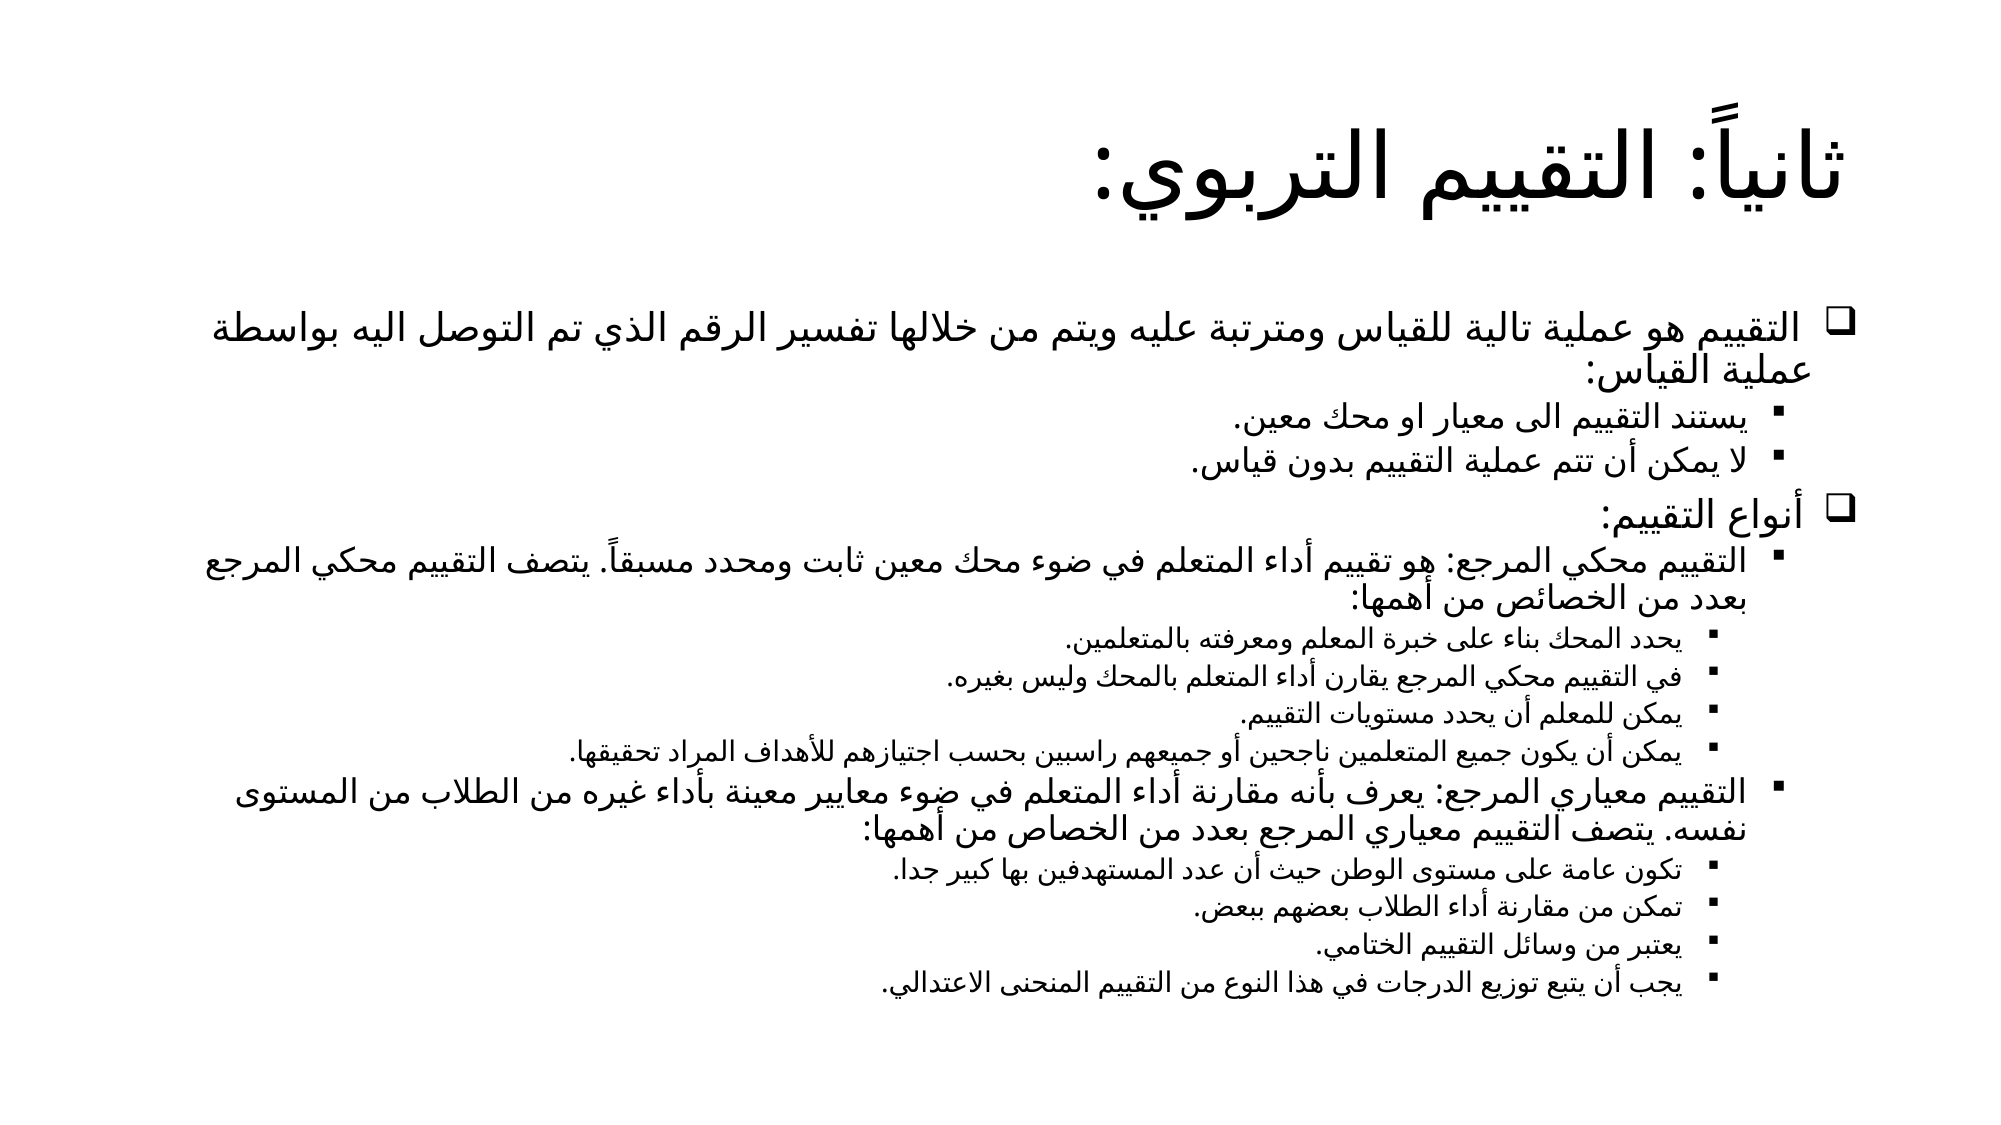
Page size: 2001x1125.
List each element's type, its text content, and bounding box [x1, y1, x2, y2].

title ثانياً: التقييم التربوي: [137, 59, 1863, 278]
list التقييم هو عملية تالية للقياس ومترتبة عليه ويتم من خلالها تفسير الرقم الذي تم التوصل اليه بواسطة عملية القياس: يستند التقييم الى معيار او محك معين. لا يمكن أن تتم عملية التقييم بدون قياس. أنواع التقييم: التقييم محكي المرجع: هو تقييم أداء المتعلم في ضوء محك معين ثابت ومحدد مسبقاً. يتصف التقييم محكي المرجع بعدد من الخصائص من أهمها: يحدد المحك بناء على خبرة المعلم ومعرفته بالمتعلمين. في التقييم محكي المرجع يقارن أداء المتعلم بالمحك وليس بغيره. يمكن للمعلم أن يحدد مستويات التقييم. يمكن أن يكون جميع المتعلمين ناجحين أو جميعهم راسبين بحسب اجتيازهم للأهداف المراد تحقيقها. التقييم معياري المرجع: يعرف بأنه مقارنة أداء المتعلم في ضوء معايير معينة بأداء غيره من الطلاب من المستوى نفسه. يتصف التقييم معياري المرجع بعدد من الخصاص من أهمها: تكون عامة على مستوى الوطن حيث أن عدد المستهدفين بها كبير جدا. تمكن من مقارنة أداء الطلاب بعضهم ببعض. يعتبر من وسائل التقييم الختامي. يجب أن يتبع توزيع الدرجات في هذا النوع من التقييم المنحنى الاعتدالي. [137, 299, 1863, 1014]
